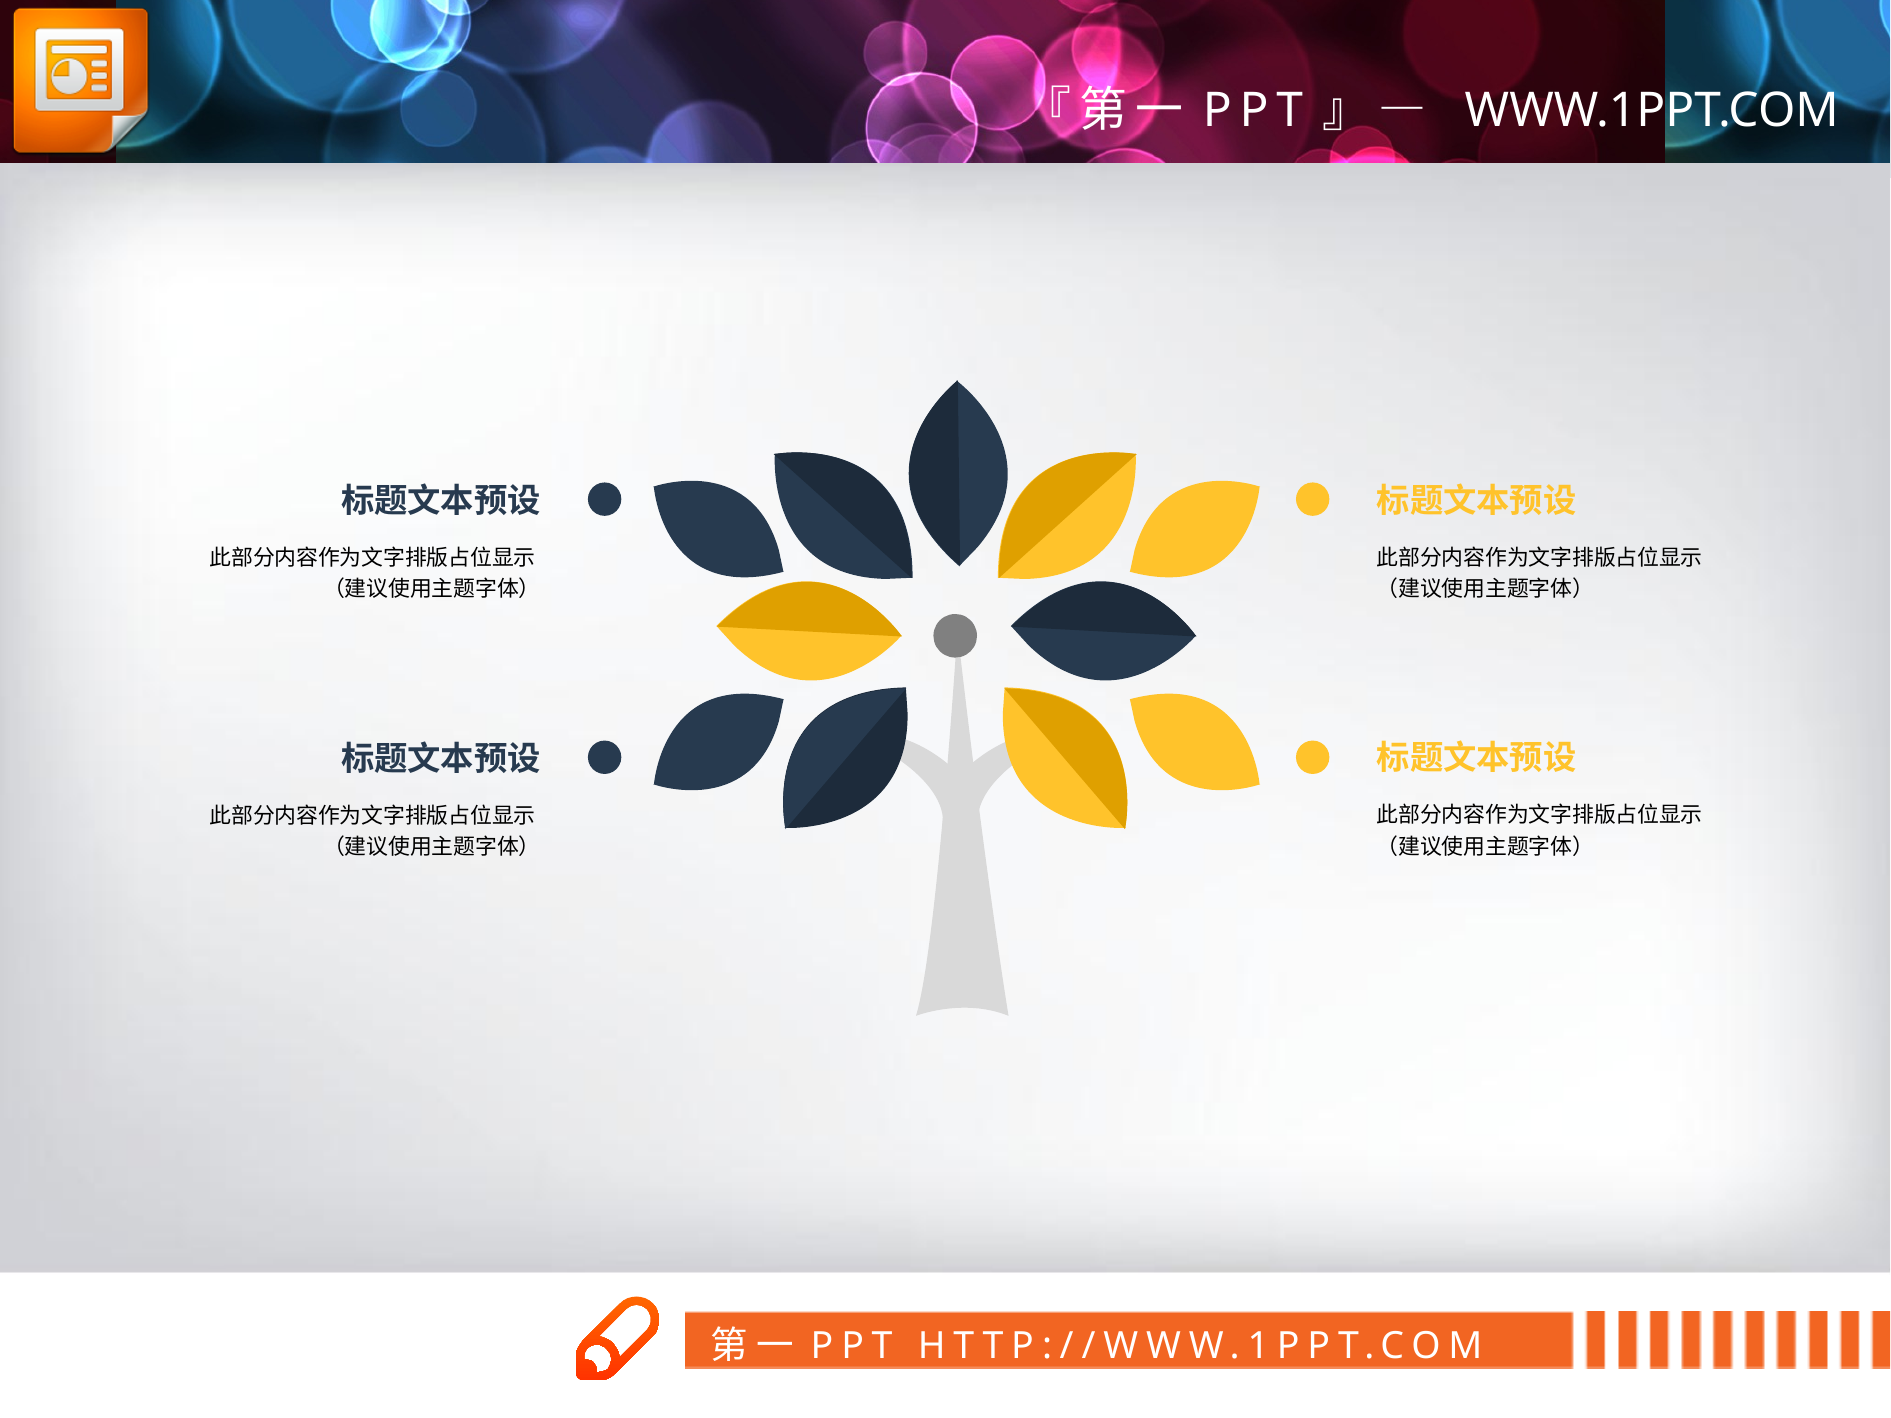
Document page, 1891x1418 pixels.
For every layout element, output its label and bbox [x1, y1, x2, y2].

text_box [106, 399, 1793, 1017]
picture [685, 1311, 1891, 1369]
picture [0, 0, 1891, 1275]
